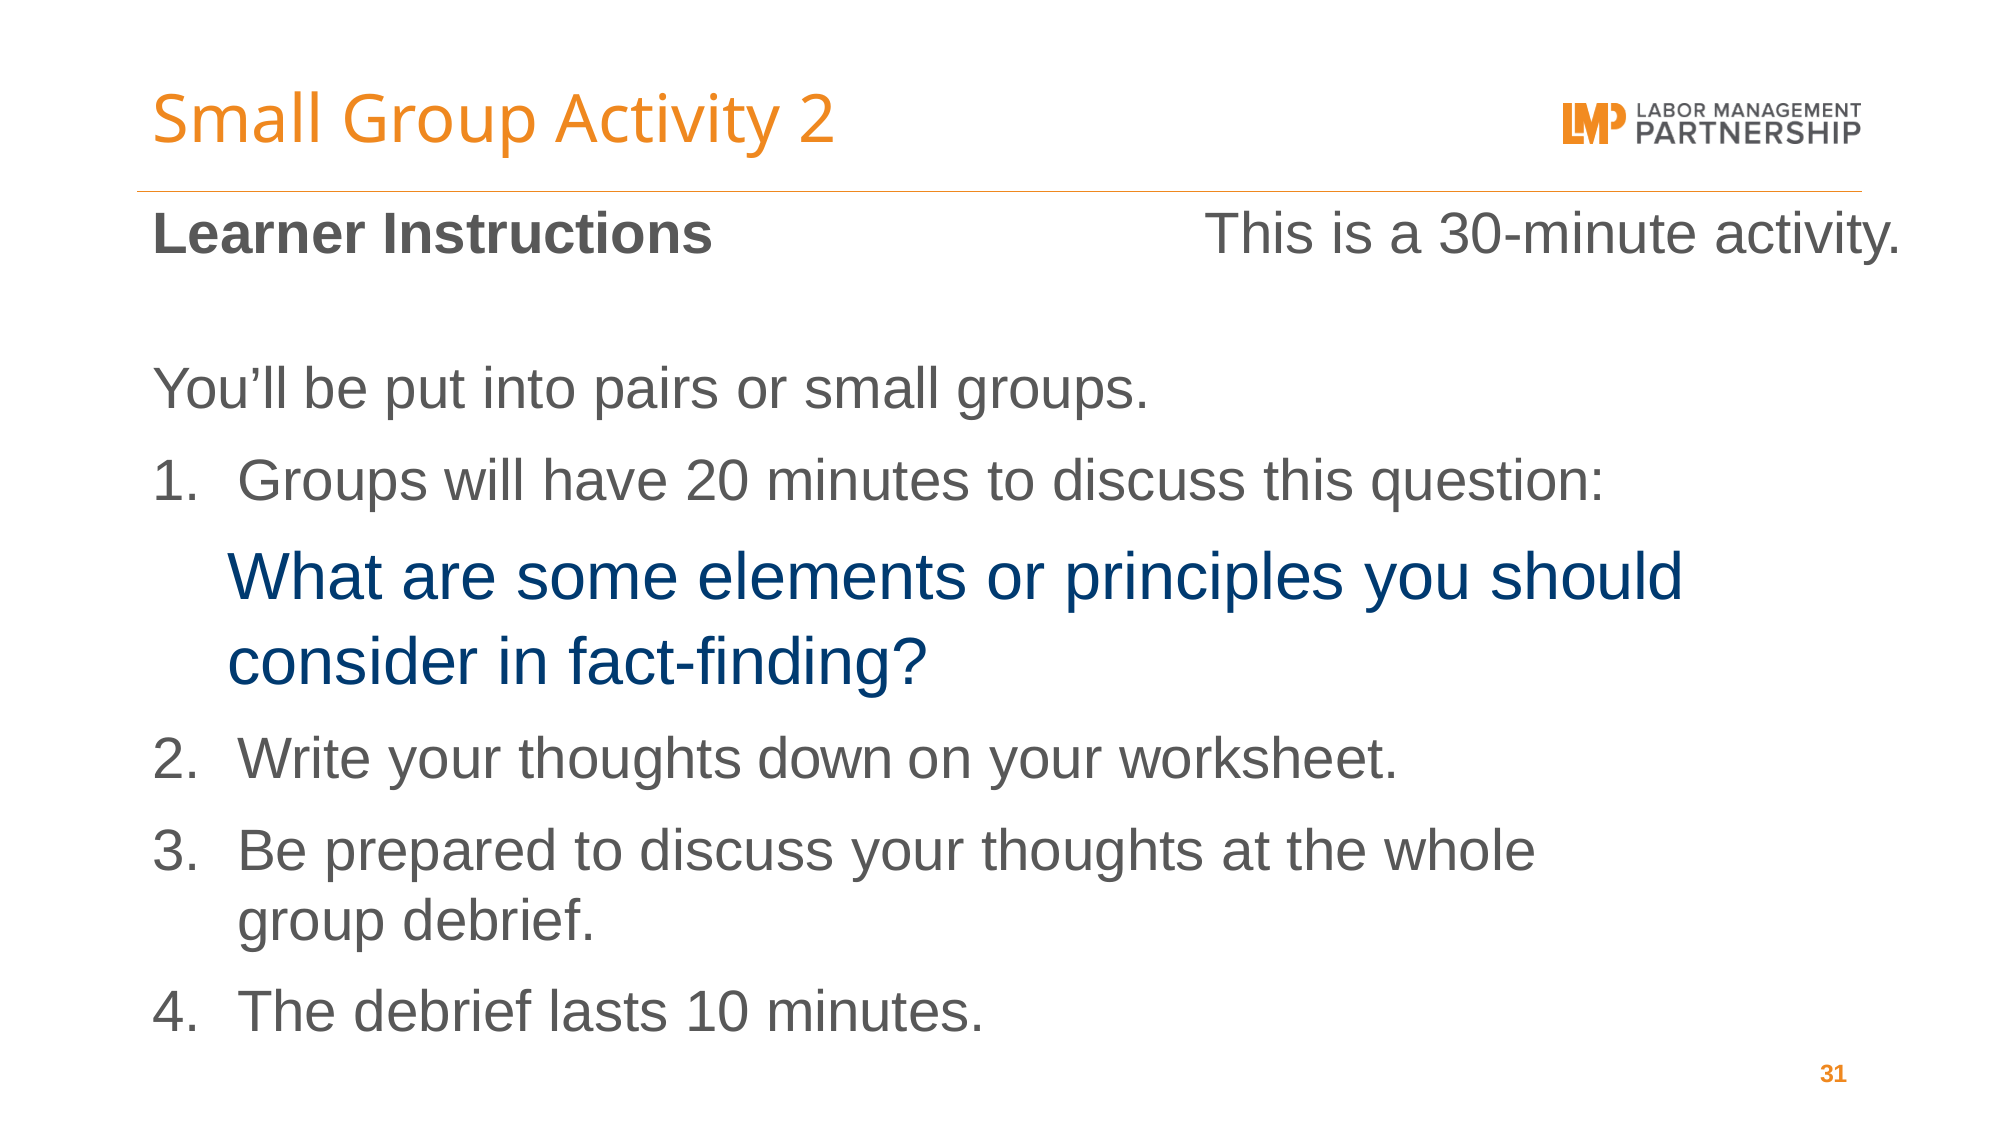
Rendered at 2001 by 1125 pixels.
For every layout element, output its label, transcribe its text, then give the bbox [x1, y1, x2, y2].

title Small Group Activity 2 [150, 67, 1850, 193]
slide_number 31 [1813, 1057, 1857, 1125]
picture [1850, 103, 1861, 144]
text_box Learner Instructions This is a 30-minute activity. You’ll be put into pairs or small groups. Groups will have 20 minutes to discuss this question: What are some elements or principles you should consider in fact-finding? Write your thoughts down on your worksheet. Be prepared to discuss your thoughts at the whole group debrief. The debrief lasts 10 minutes. [150, 193, 1915, 1044]
